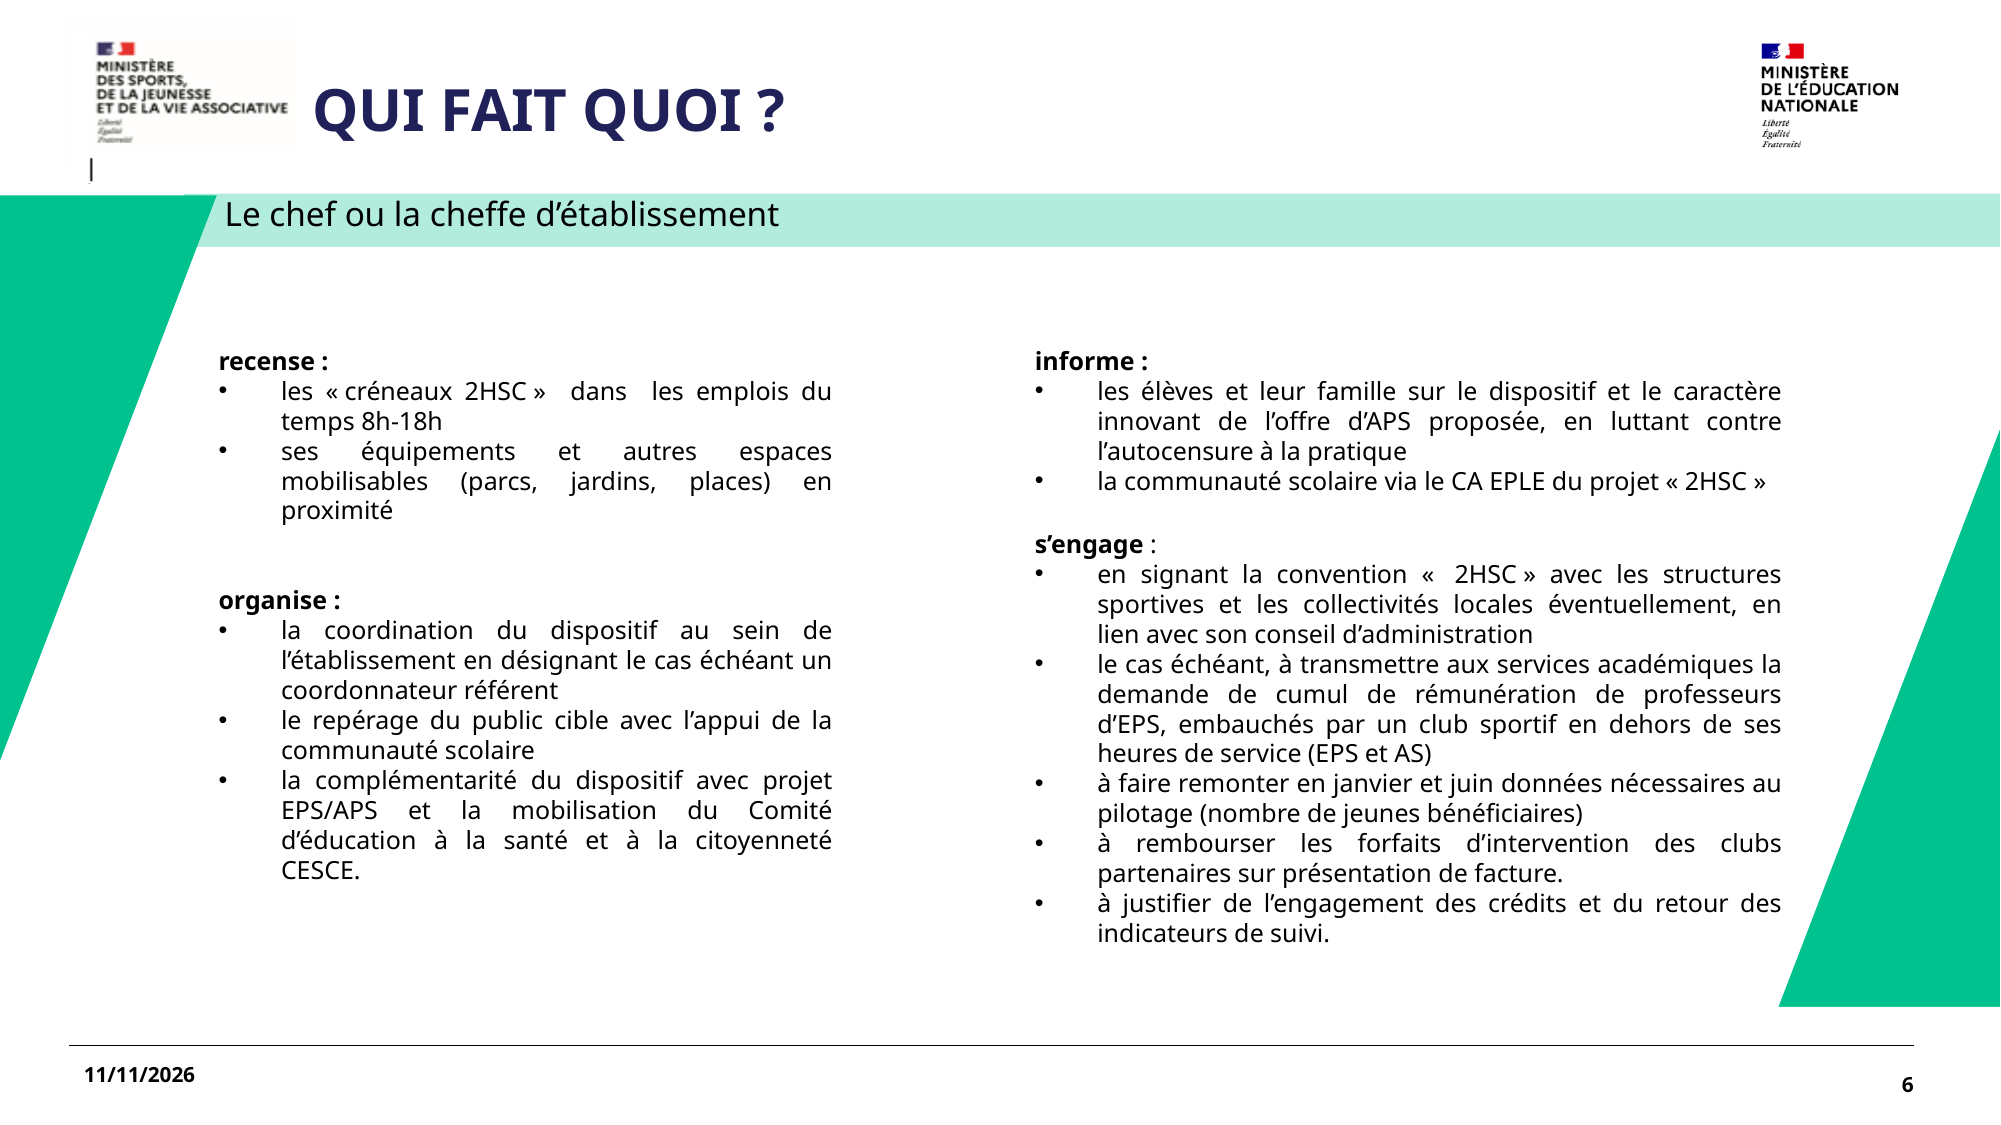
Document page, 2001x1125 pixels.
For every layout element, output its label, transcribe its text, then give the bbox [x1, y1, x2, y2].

title Qui fait quoi ? [302, 38, 1706, 187]
text_box Le chef ou la cheffe d’établissement [183, 193, 2000, 247]
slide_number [69, 1046, 519, 1107]
picture [62, 20, 299, 185]
text_box informe : les élèves et leur famille sur le dispositif et le caractère innovant de l’offre d’APS proposée, en luttant contre l’autocensure à la pratique la communauté scolaire via le CA EPLE du projet « 2HSC » s’engage : en signant la convention « 2HSC » avec les structures sportives et les collectivités locales éventuellement, en lien avec son conseil d’administration le cas échéant, à transmettre aux services académiques la demande de cumul de rémunération de professeurs d’EPS, embauchés par un club sportif en dehors de ses heures de service (EPS et AS) à faire remonter en janvier et juin données nécessaires au pilotage (nombre de jeunes bénéficiaires) à rembourser les forfaits d’intervention des clubs partenaires sur présentation de facture. à justifier de l’engagement des crédits et du retour des indicateurs de suivi. [999, 338, 1798, 1015]
picture [1743, 34, 1914, 157]
slide_number 6 [1618, 1046, 1914, 1125]
text_box recense : les « créneaux 2HSC » dans les emplois du temps 8h-18h ses équipements et autres espaces mobilisables (parcs, jardins, places) en proximité organise : la coordination du dispositif au sein de l’établissement en désignant le cas échéant un coordonnateur référent le repérage du public cible avec l’appui de la communauté scolaire la complémentarité du dispositif avec projet EPS/APS et la mobilisation du Comité d’éducation à la santé et à la citoyenneté CESCE. [183, 338, 849, 922]
